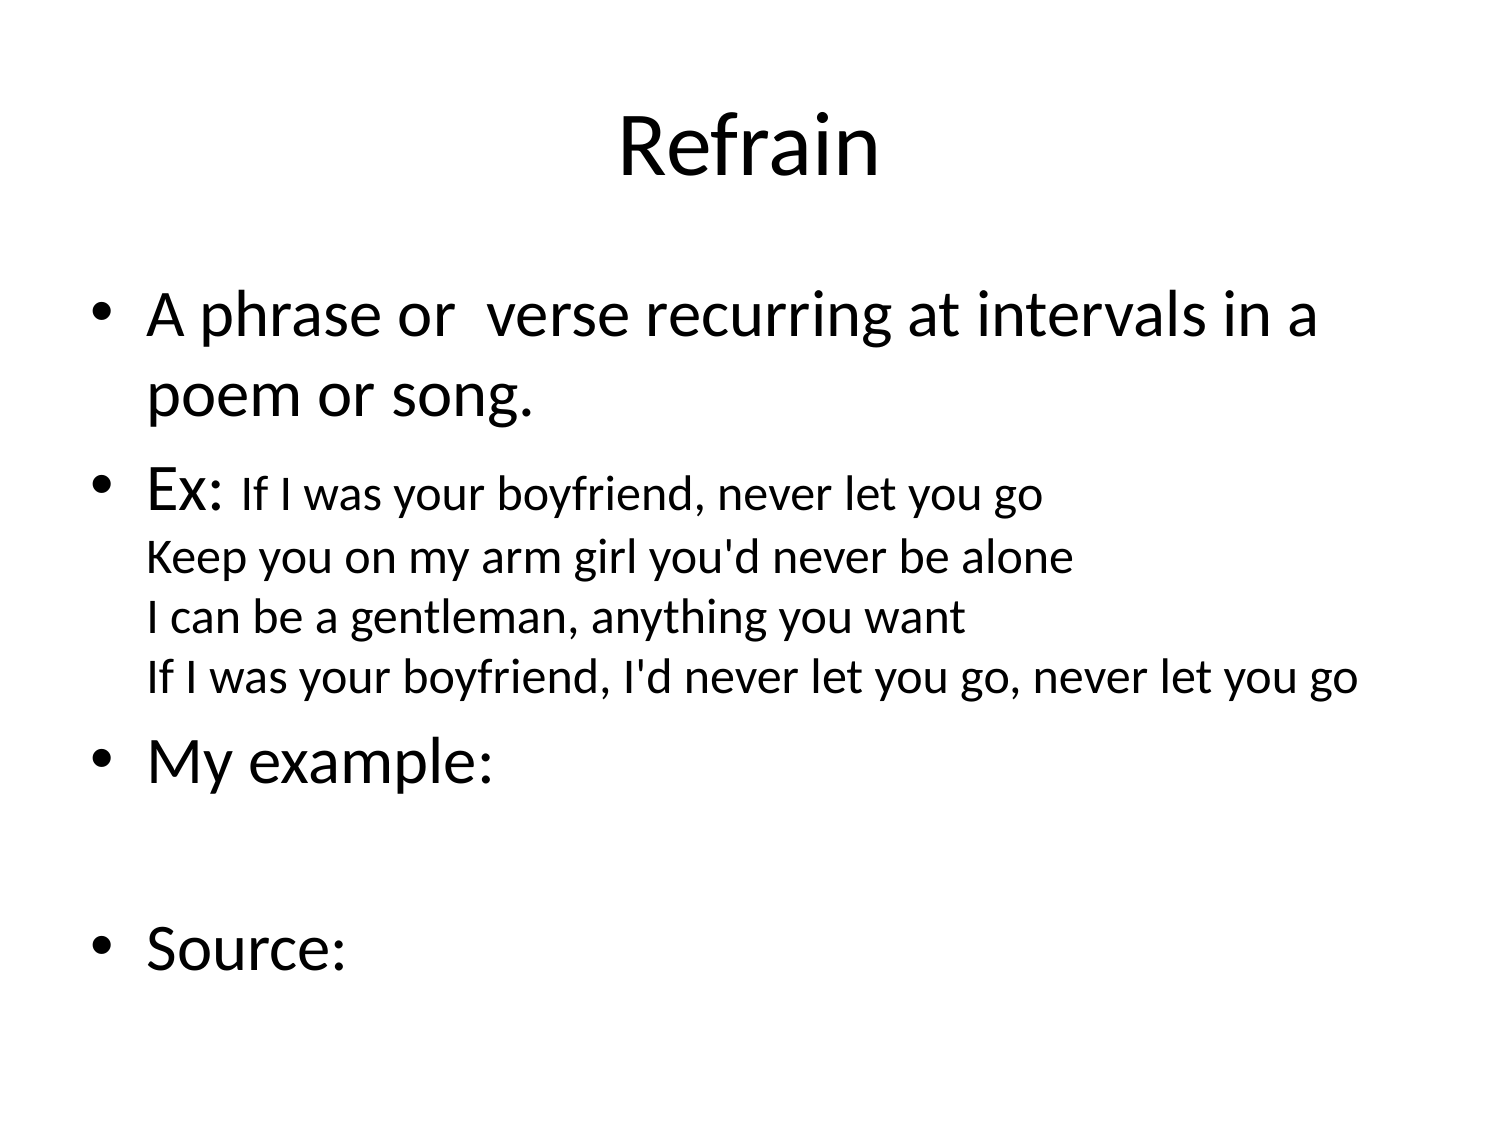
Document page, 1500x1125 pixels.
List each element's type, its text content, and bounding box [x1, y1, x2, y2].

list A phrase or verse recurring at intervals in a poem or song. Ex: If I was your boyfriend, never let you go Keep you on my arm girl you'd never be alone I can be a gentleman, anything you want If I was your boyfriend, I'd never let you go, never let you go My example: Source: [75, 262, 1425, 1005]
title Refrain [75, 45, 1425, 233]
